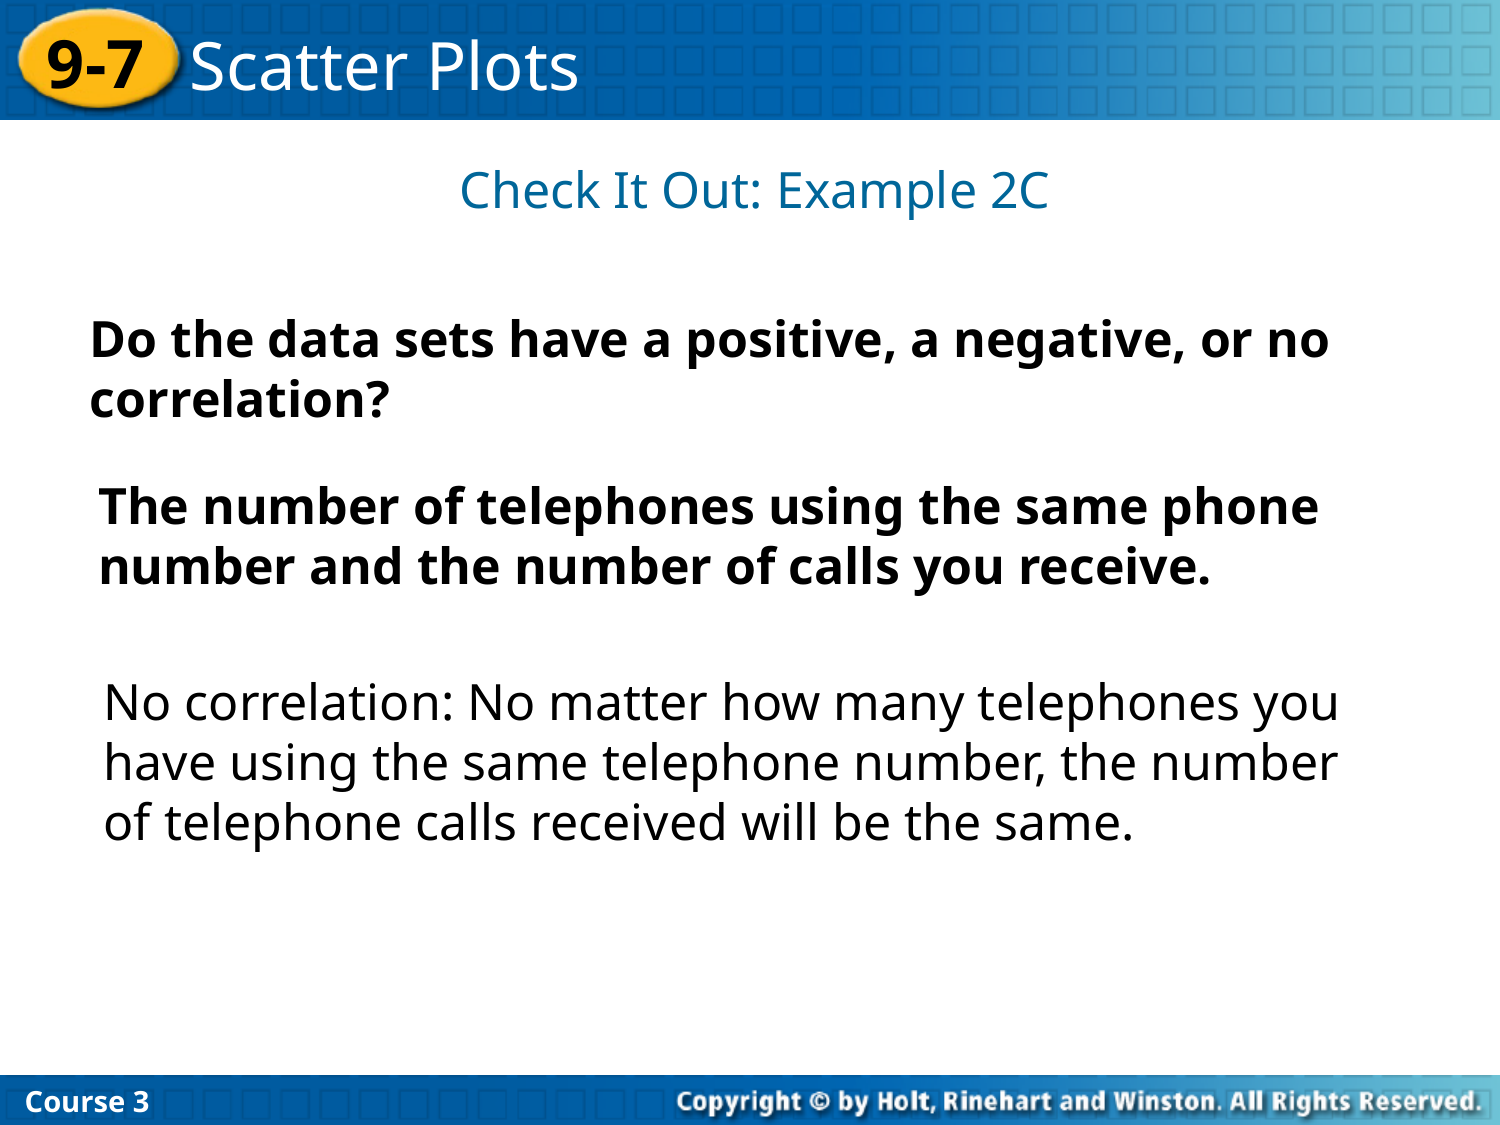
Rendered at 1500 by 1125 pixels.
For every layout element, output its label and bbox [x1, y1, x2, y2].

text_box [0, 0, 1500, 1125]
